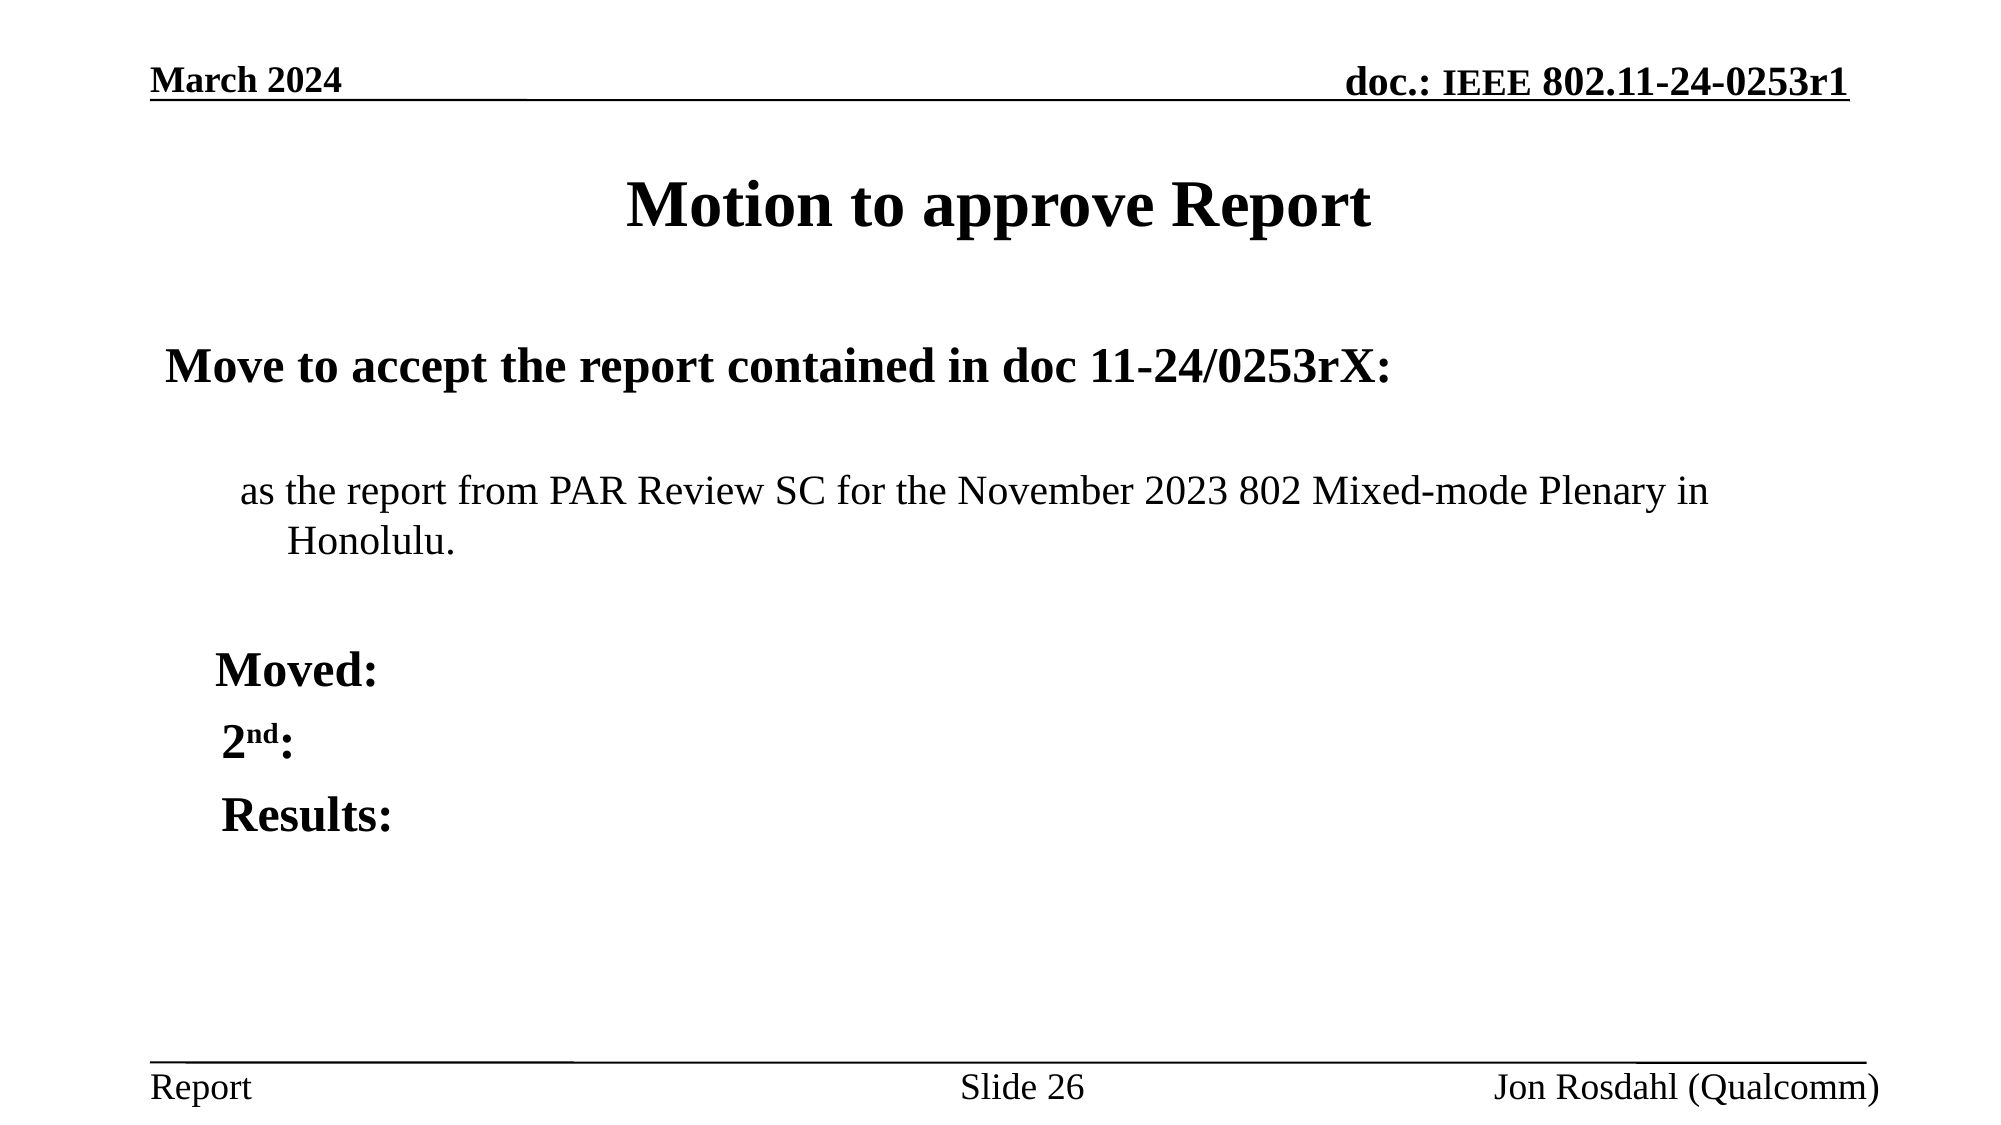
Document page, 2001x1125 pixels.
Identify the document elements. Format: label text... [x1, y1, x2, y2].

slide_number Slide 26 [950, 1061, 1095, 1125]
list Move to accept the report contained in doc 11-24/0253rX: as the report from PAR Review SC for the November 2023 802 Mixed-mode Plenary in Honolulu. Moved: 2nd: Results: [149, 324, 1850, 1000]
title Motion to approve Report [149, 112, 1850, 288]
footer Jon Rosdahl (Qualcomm) [1436, 1061, 1881, 1108]
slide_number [149, 49, 431, 100]
